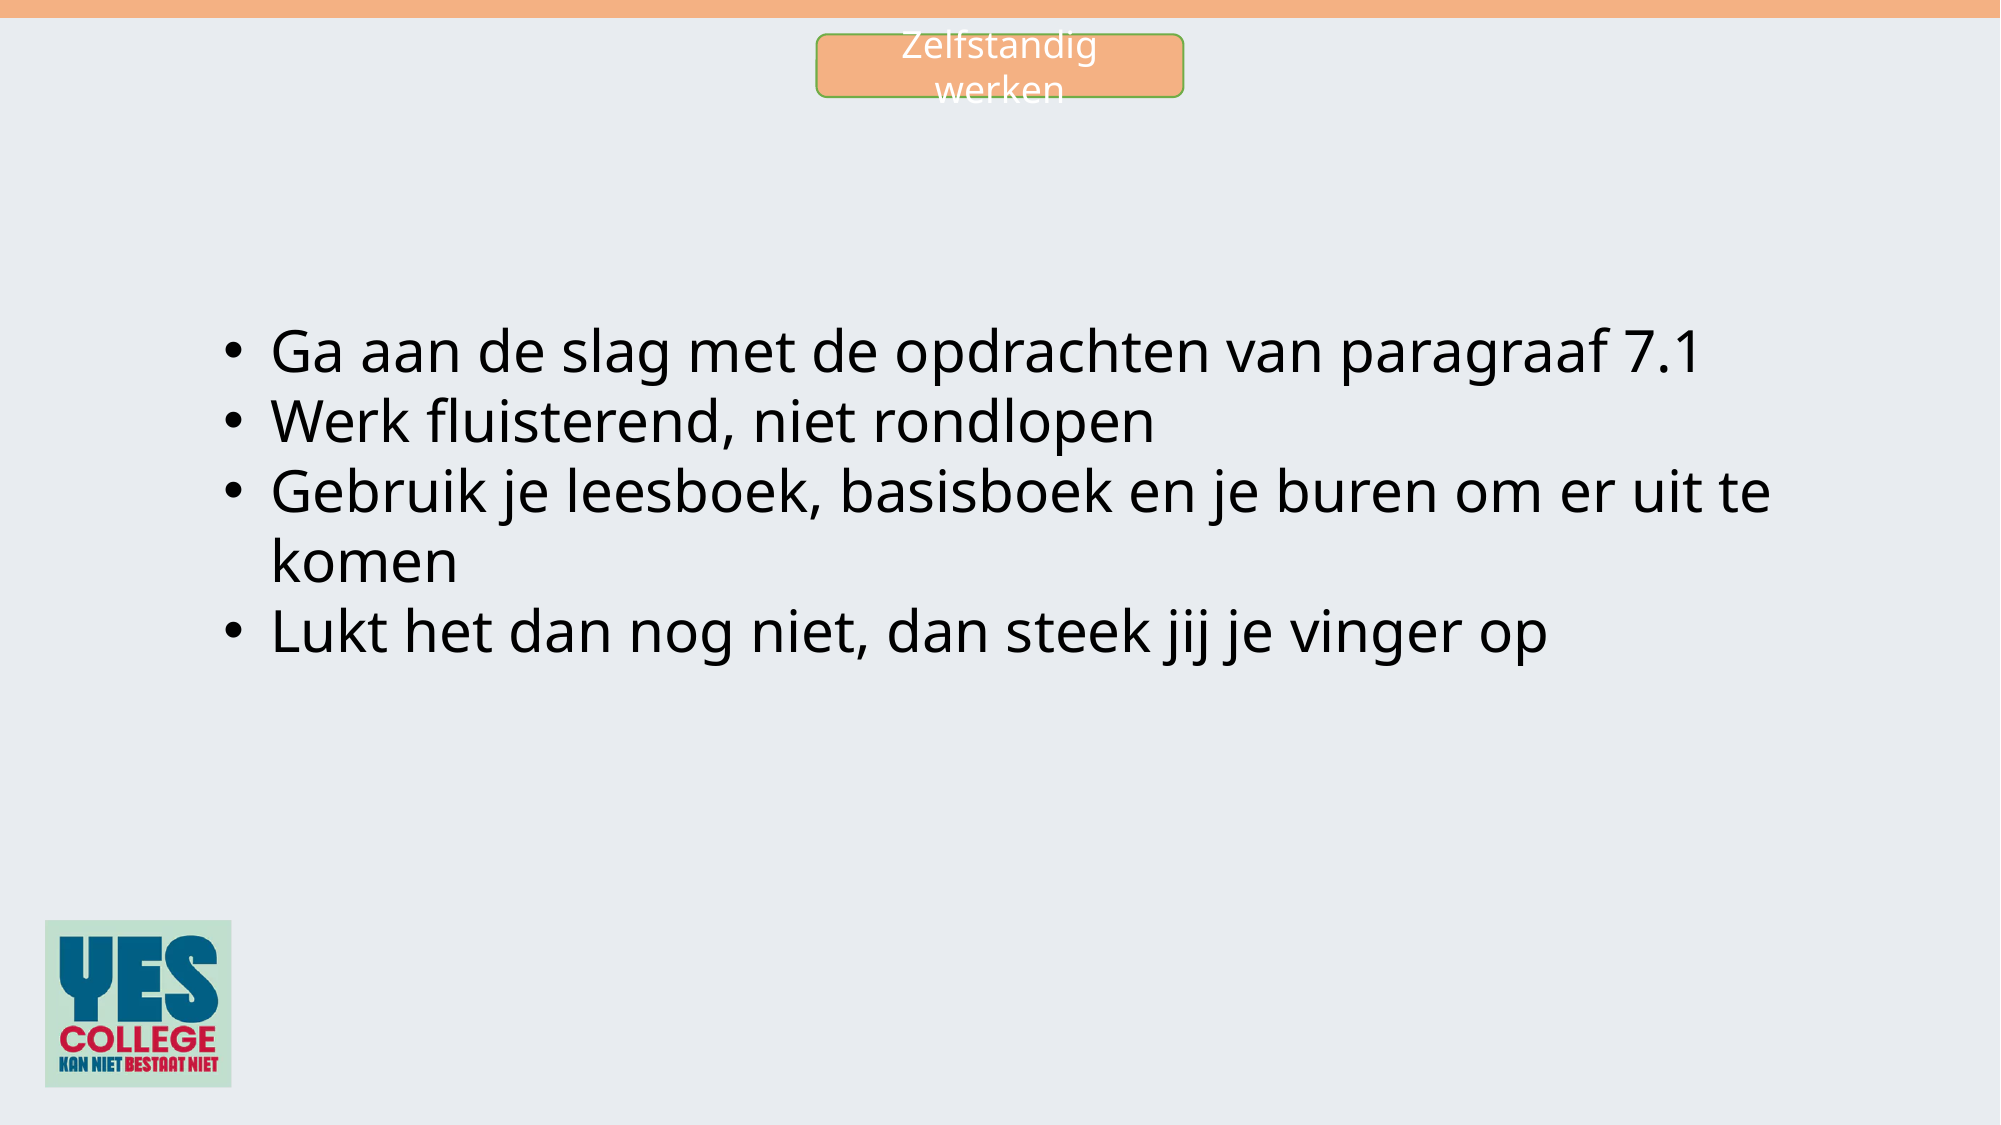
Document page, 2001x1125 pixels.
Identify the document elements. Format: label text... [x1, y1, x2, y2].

text_box Zelfstandig werken [815, 33, 1185, 99]
picture [0, 913, 356, 1093]
text_box [0, 0, 2000, 18]
text_box Ga aan de slag met de opdrachten van paragraaf 7.1 Werk fluisterend, niet rondlopen Gebruik je leesboek, basisboek en je buren om er uit te komen Lukt het dan nog niet, dan steek jij je vinger op [208, 306, 1792, 837]
